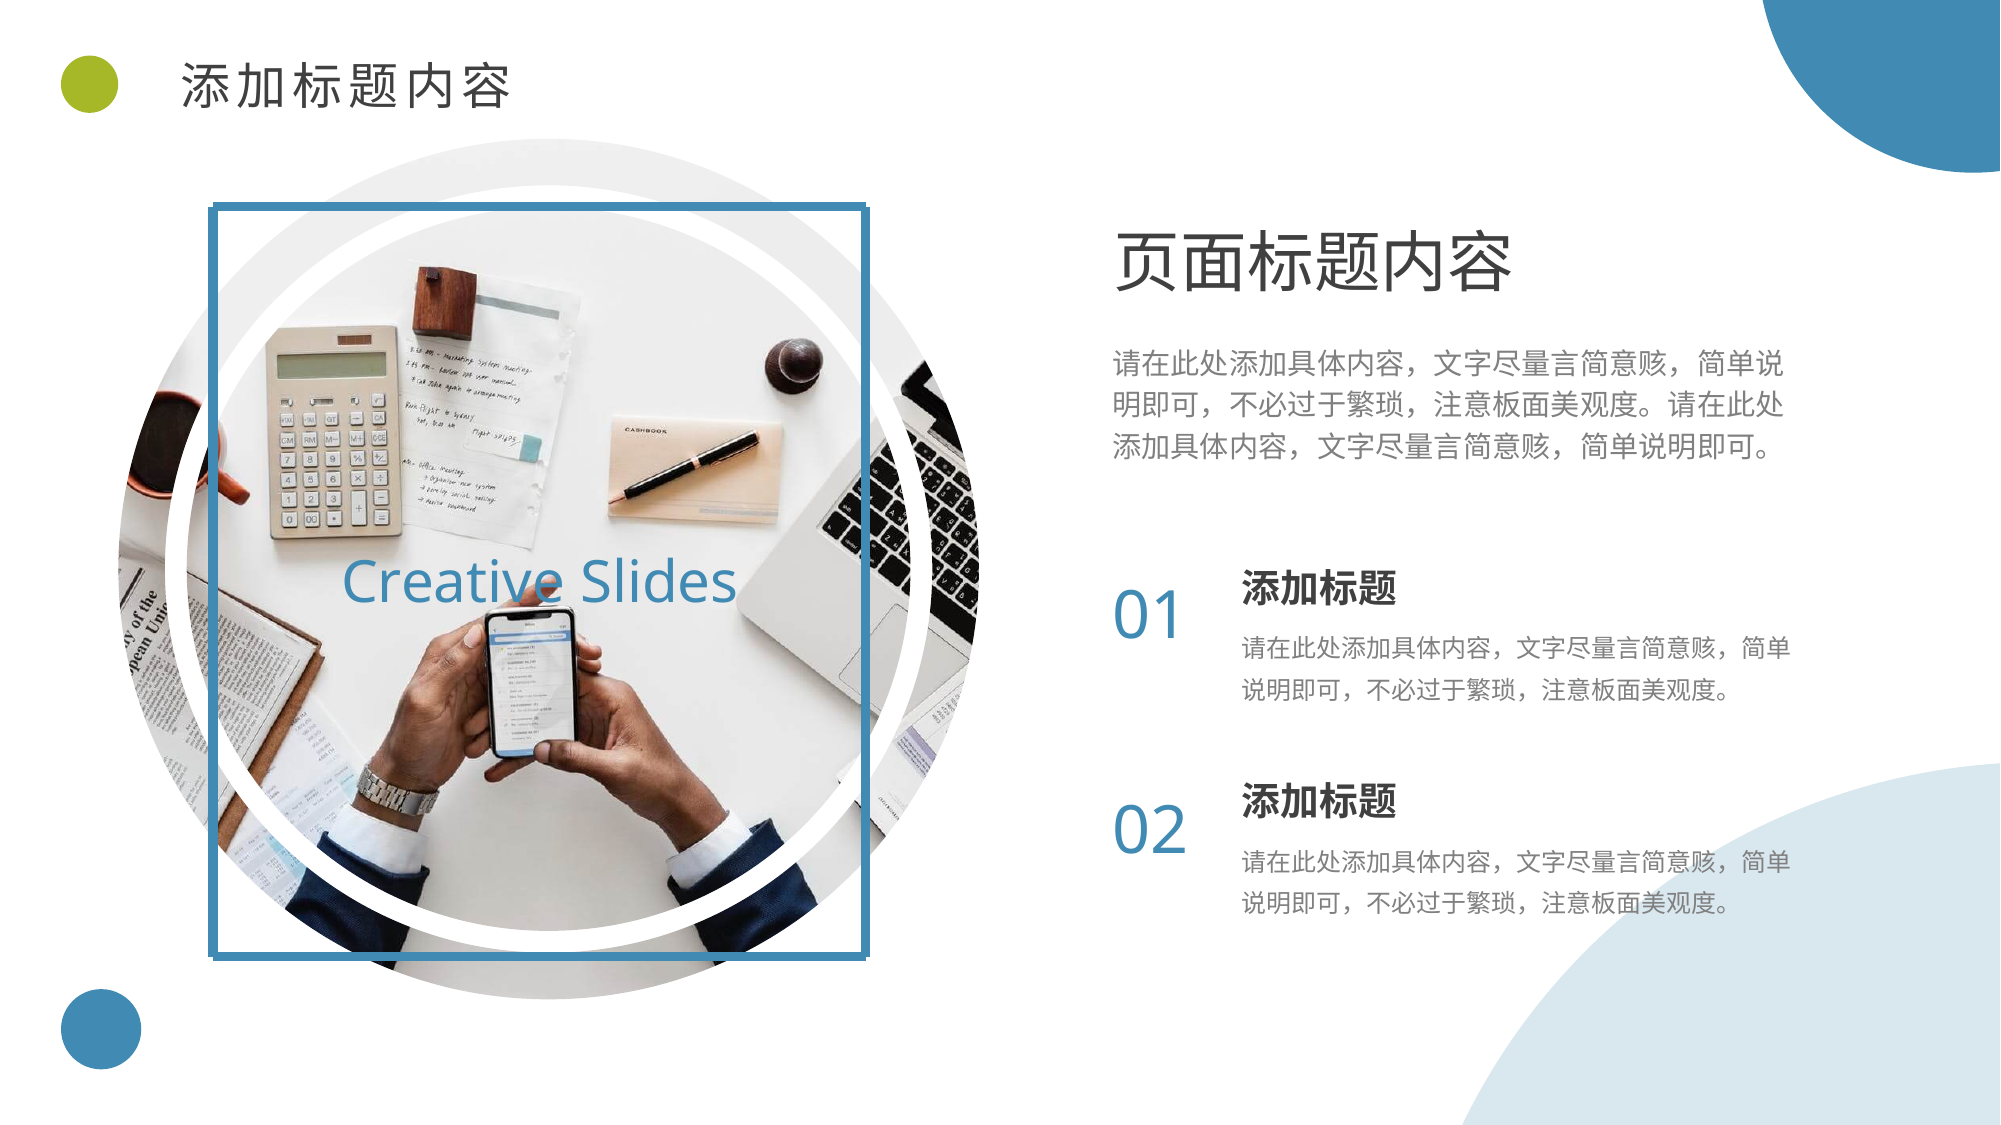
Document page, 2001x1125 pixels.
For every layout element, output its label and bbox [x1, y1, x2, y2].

text_box [60, 0, 2000, 1125]
